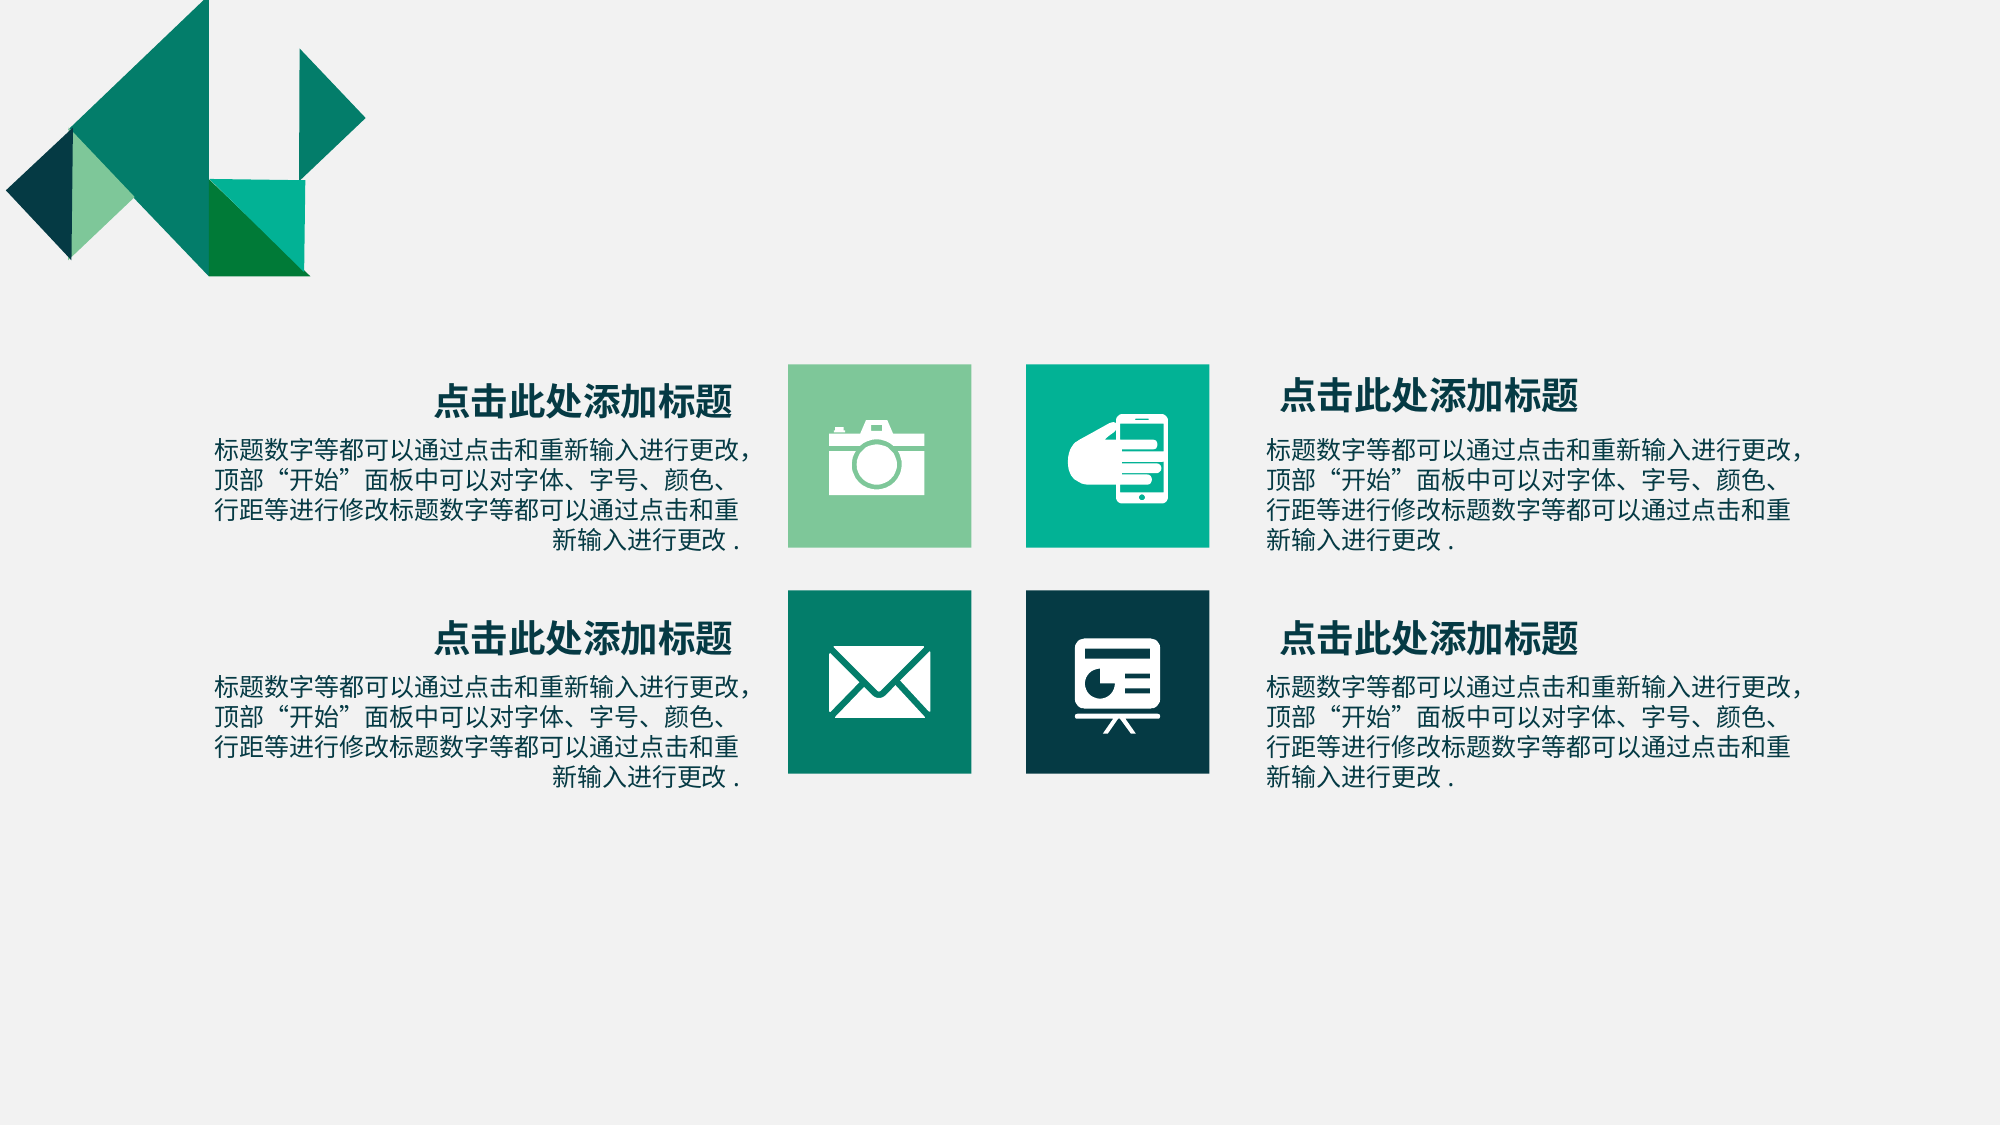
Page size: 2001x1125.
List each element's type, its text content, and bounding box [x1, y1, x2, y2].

text_box [829, 668, 860, 712]
text_box 标题数字等都可以通过点击和重新输入进行更改，顶部“开始”面板中可以对字体、字号、颜色、行距等进行修改标题数字等都可以通过点击和重新输入进行更改. [1251, 664, 1819, 799]
text_box [1067, 414, 1168, 504]
text_box 点击此处添加标题 [1264, 364, 1771, 424]
text_box [900, 651, 931, 712]
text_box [22, 34, 346, 277]
text_box 点击此处添加标题 [1264, 608, 1771, 668]
text_box 点击此处添加标题 [418, 608, 925, 668]
text_box 标题数字等都可以通过点击和重新输入进行更改，顶部“开始”面板中可以对字体、字号、颜色、行距等进行修改标题数字等都可以通过点击和重新输入进行更改. [1251, 426, 1819, 562]
text_box 点击此处添加标题 [418, 370, 925, 431]
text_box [829, 420, 925, 496]
text_box [854, 668, 904, 692]
text_box 标题数字等都可以通过点击和重新输入进行更改，顶部“开始”面板中可以对字体、字号、颜色、行距等进行修改标题数字等都可以通过点击和重新输入进行更改. [187, 426, 755, 562]
text_box [835, 685, 925, 718]
text_box [787, 589, 972, 775]
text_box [1074, 638, 1161, 734]
text_box [1025, 363, 1210, 549]
text_box 标题数字等都可以通过点击和重新输入进行更改，顶部“开始”面板中可以对字体、字号、颜色、行距等进行修改标题数字等都可以通过点击和重新输入进行更改. [187, 664, 755, 799]
text_box [1025, 589, 1210, 775]
text_box [787, 363, 972, 549]
